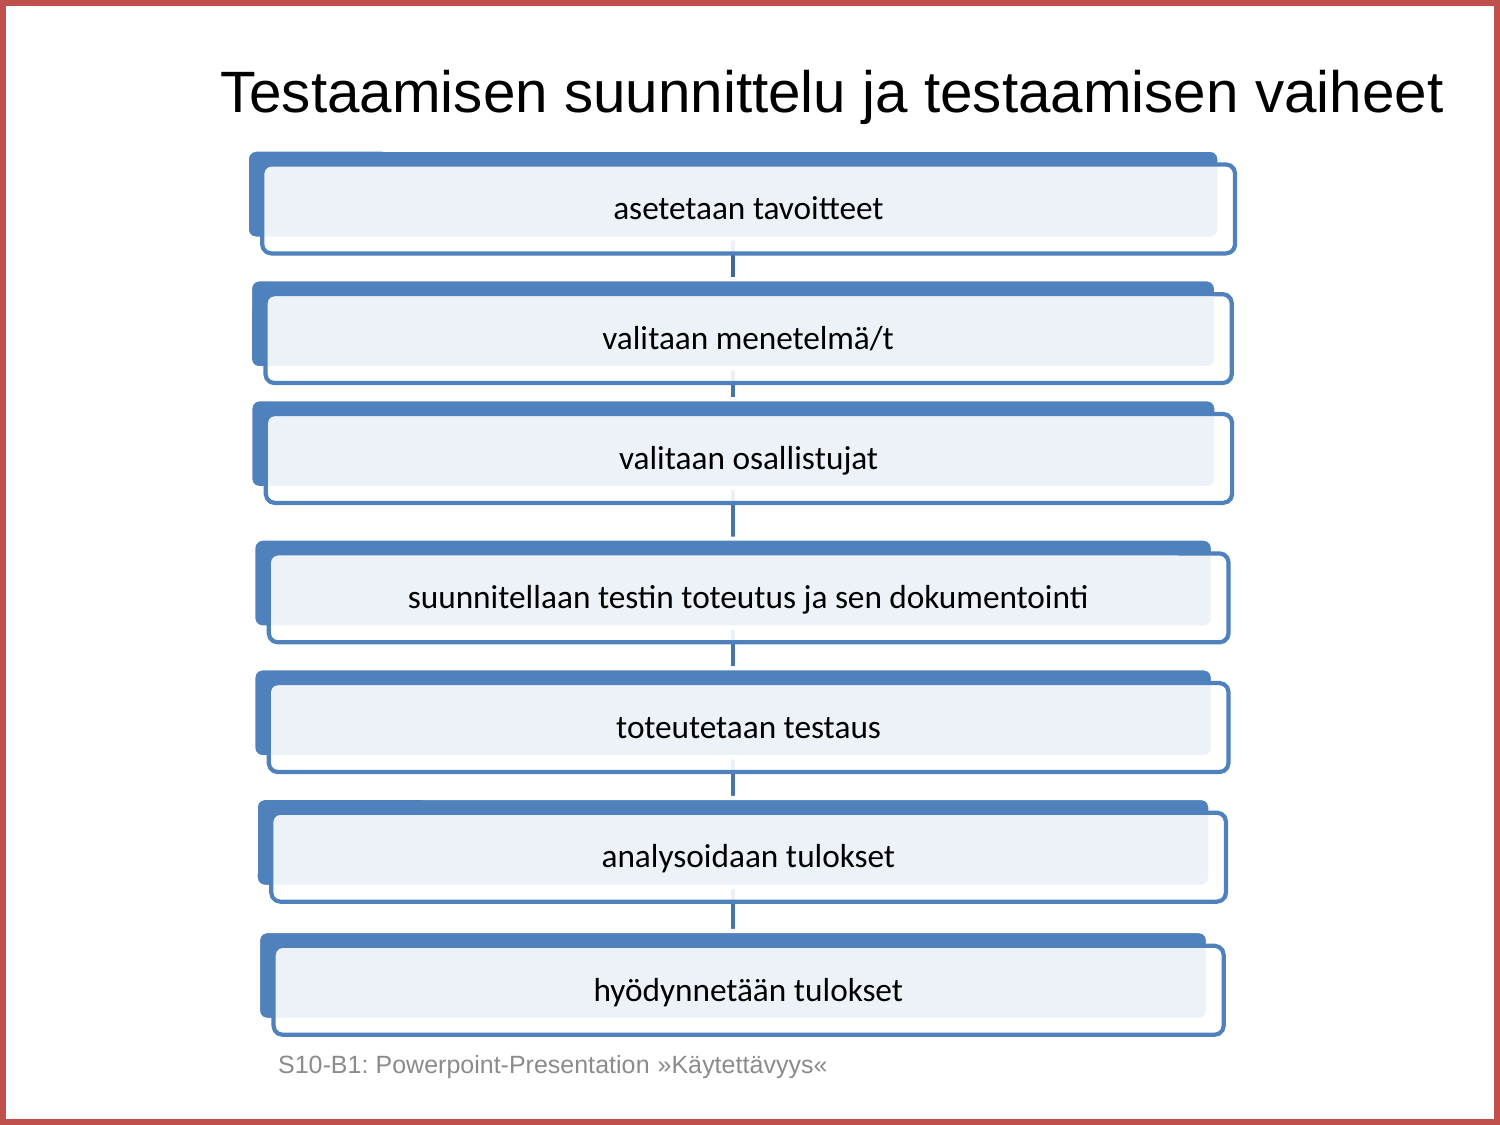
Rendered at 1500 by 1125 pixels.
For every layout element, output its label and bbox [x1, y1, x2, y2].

text_box [0, 0, 1500, 1125]
text_box [245, 116, 1236, 1065]
